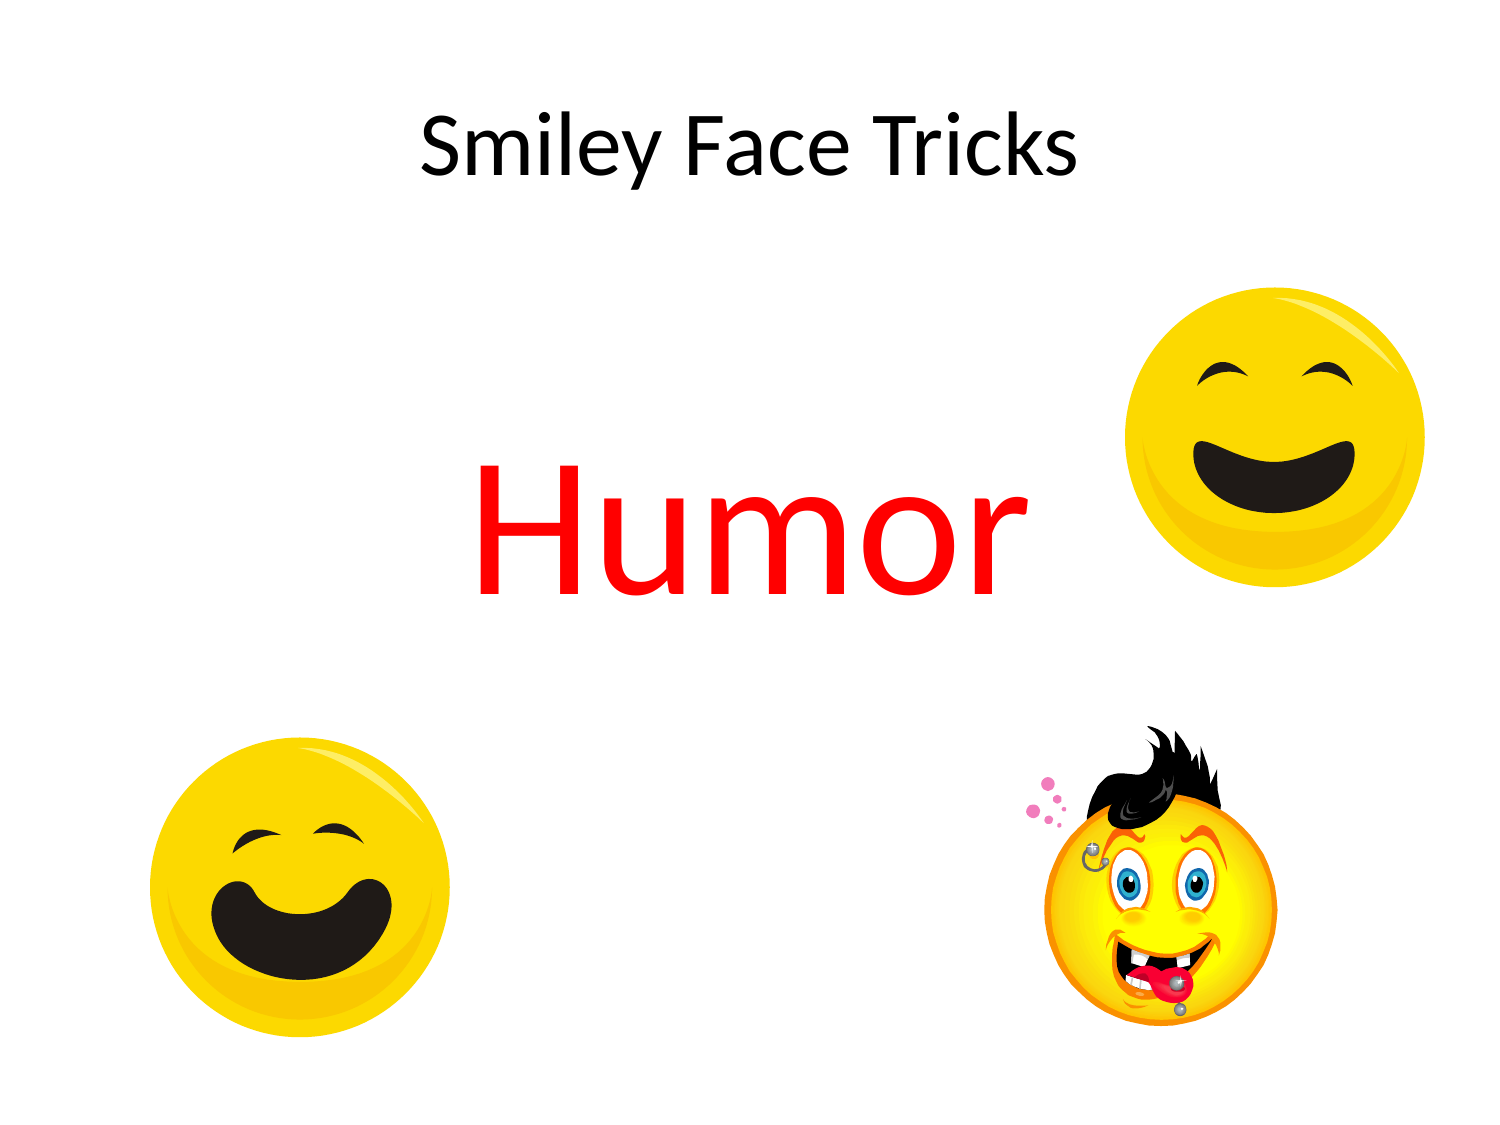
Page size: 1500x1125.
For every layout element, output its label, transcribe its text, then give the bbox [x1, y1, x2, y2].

picture [1124, 287, 1426, 588]
picture [1024, 724, 1279, 1028]
title Smiley Face Tricks [75, 45, 1425, 233]
list Humor [75, 387, 1425, 1005]
picture [149, 737, 451, 1038]
